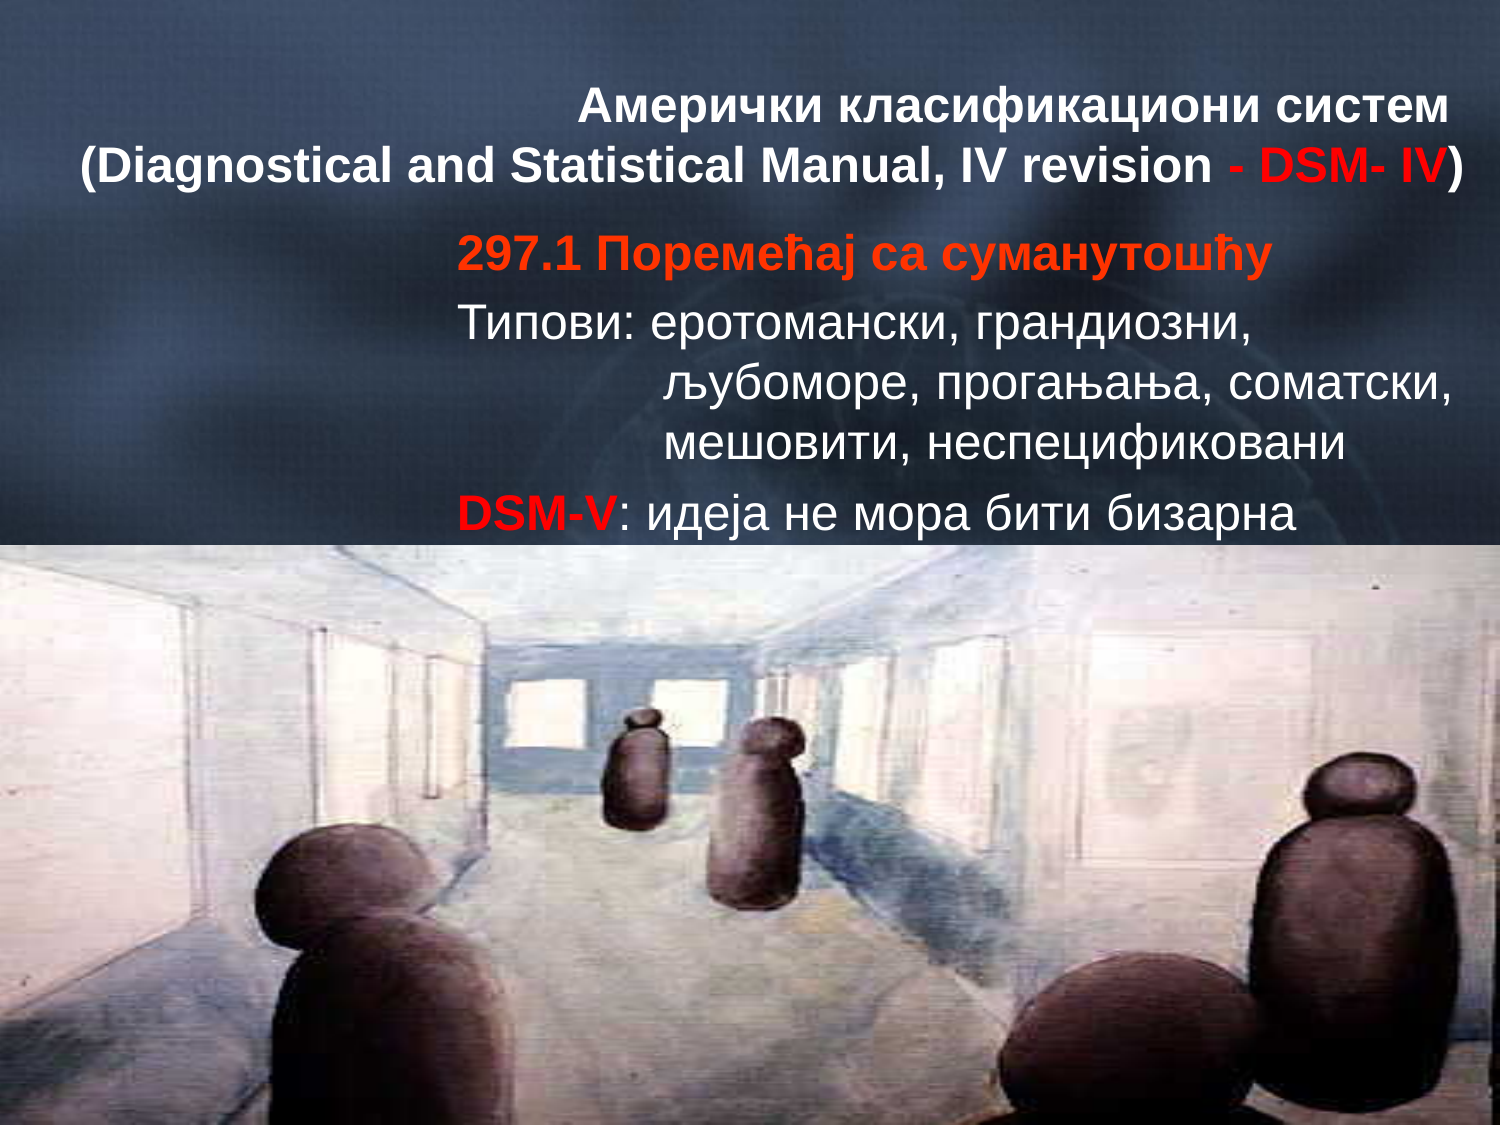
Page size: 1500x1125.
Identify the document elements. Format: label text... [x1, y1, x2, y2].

picture [0, 0, 1500, 1125]
title Амерички класификациони систем (Diagnostical and Statistical Manual, IV revision - DSM- IV) [62, 0, 1480, 201]
list 297.1 Поремећај са суманутошћу Типови: еротомански, грандиозни, љубоморе, прогањања, соматски, мешовити, неспецификовани DSM-V: идеја не мора бити бизарна [441, 212, 1480, 526]
